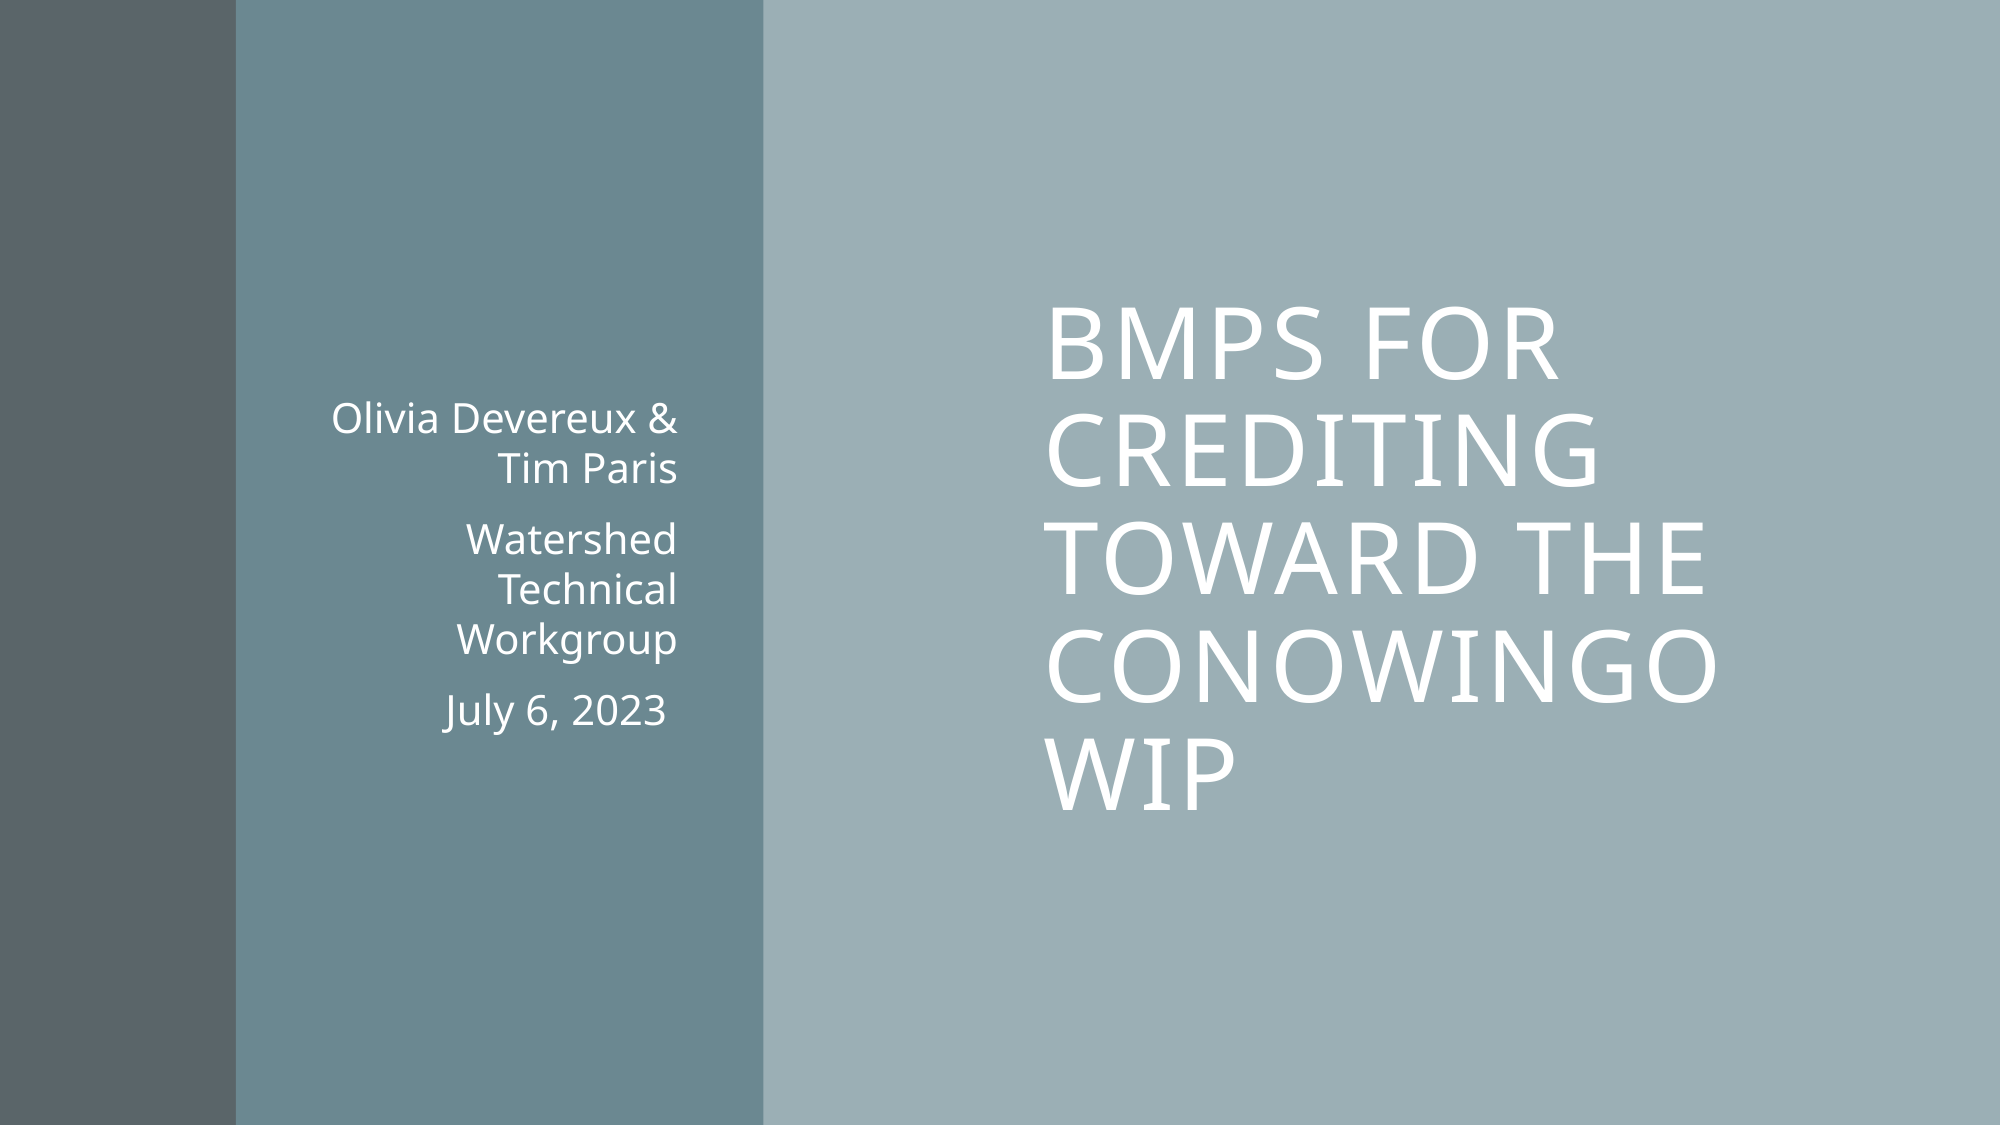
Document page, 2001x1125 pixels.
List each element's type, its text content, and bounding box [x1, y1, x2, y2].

subtitle Olivia Devereux & Tim Paris Watershed Technical Workgroup July 6, 2023 [306, 329, 694, 796]
text_box [0, 0, 235, 1125]
title BMPs for Crediting toward the Conowingo WIP [899, 159, 1871, 966]
text_box [235, 0, 764, 1125]
